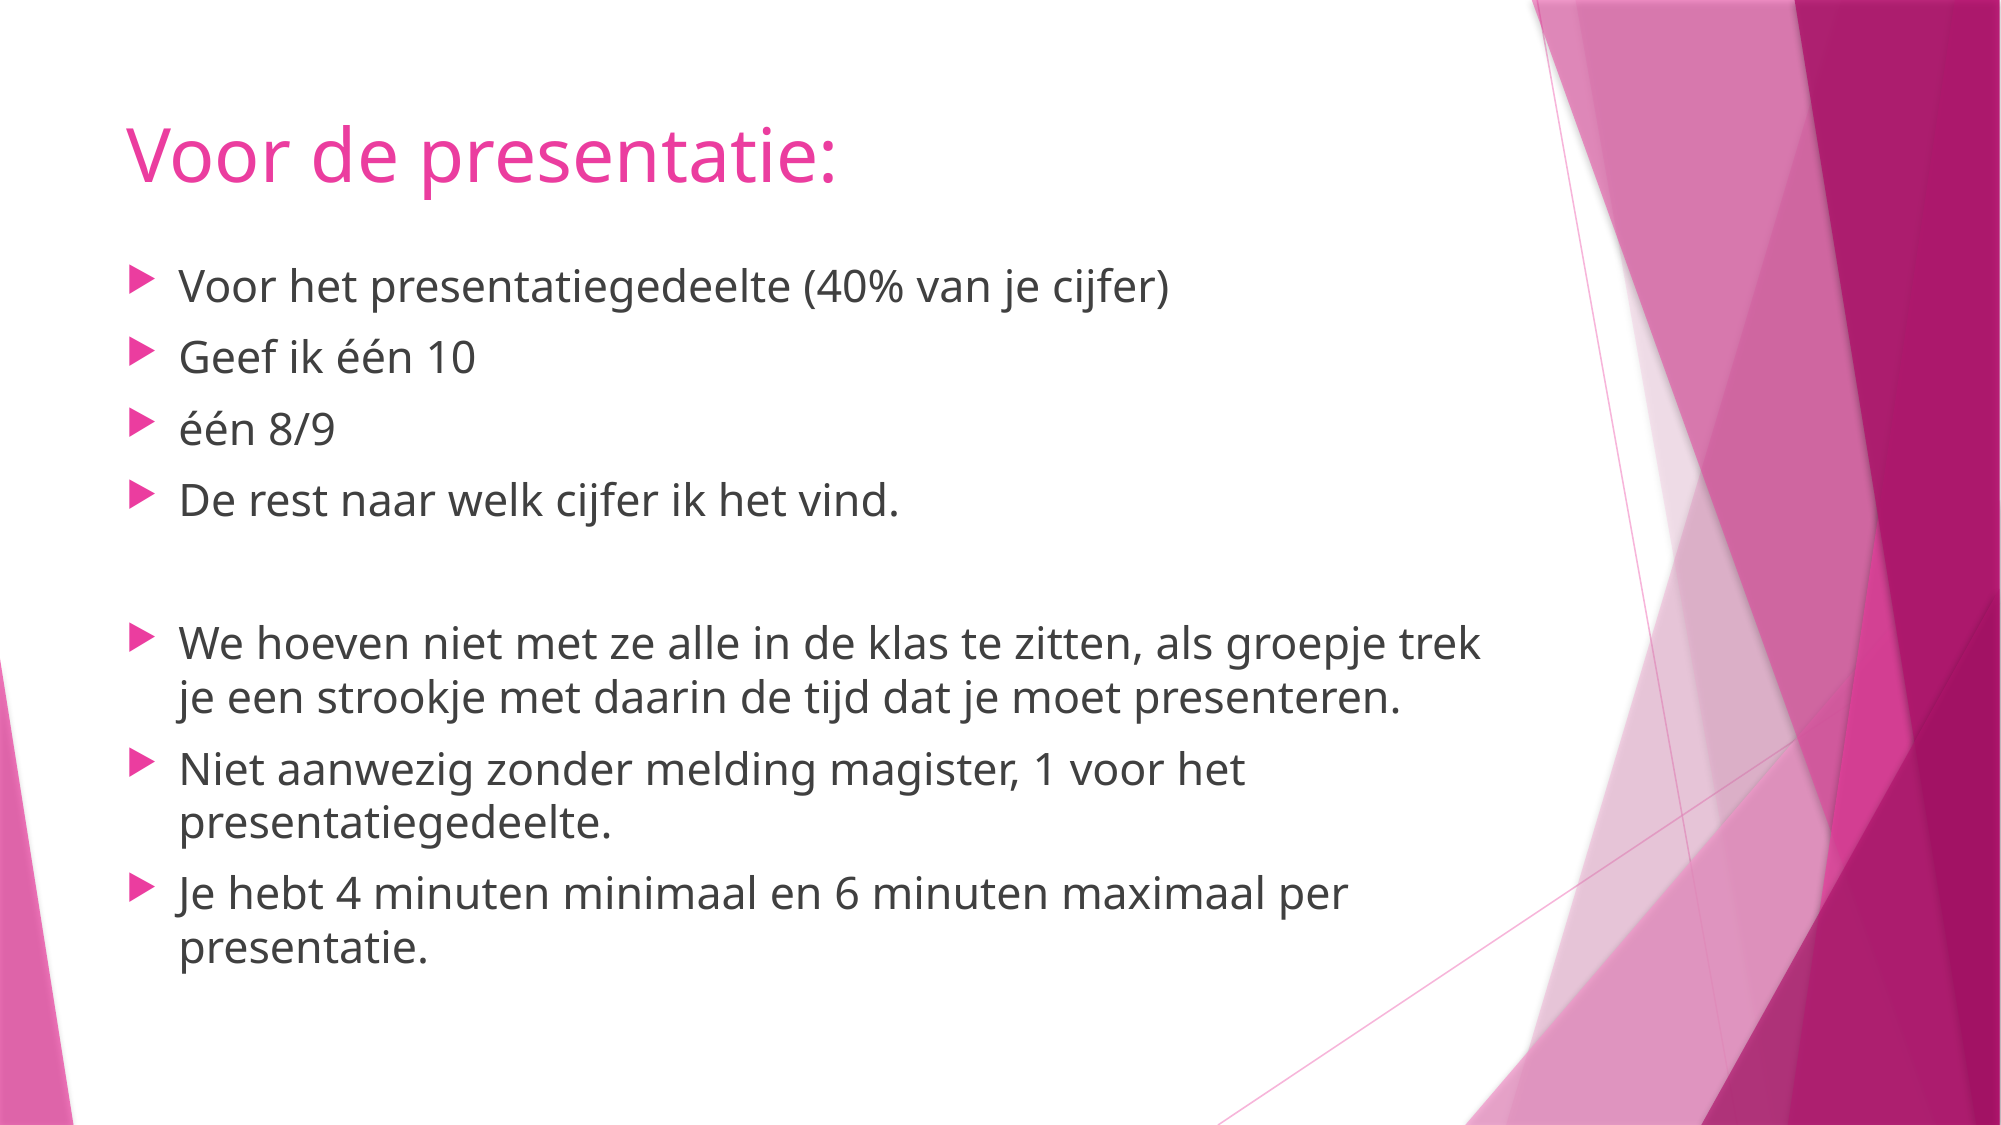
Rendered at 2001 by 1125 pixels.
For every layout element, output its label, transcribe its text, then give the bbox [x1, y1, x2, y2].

list Voor het presentatiegedeelte (40% van je cijfer) Geef ik één 10 één 8/9 De rest naar welk cijfer ik het vind. We hoeven niet met ze alle in de klas te zitten, als groepje trek je een strookje met daarin de tijd dat je moet presenteren. Niet aanwezig zonder melding magister, 1 voor het presentatiegedeelte. Je hebt 4 minuten minimaal en 6 minuten maximaal per presentatie. [111, 249, 1522, 991]
title Voor de presentatie: [111, 99, 1522, 249]
